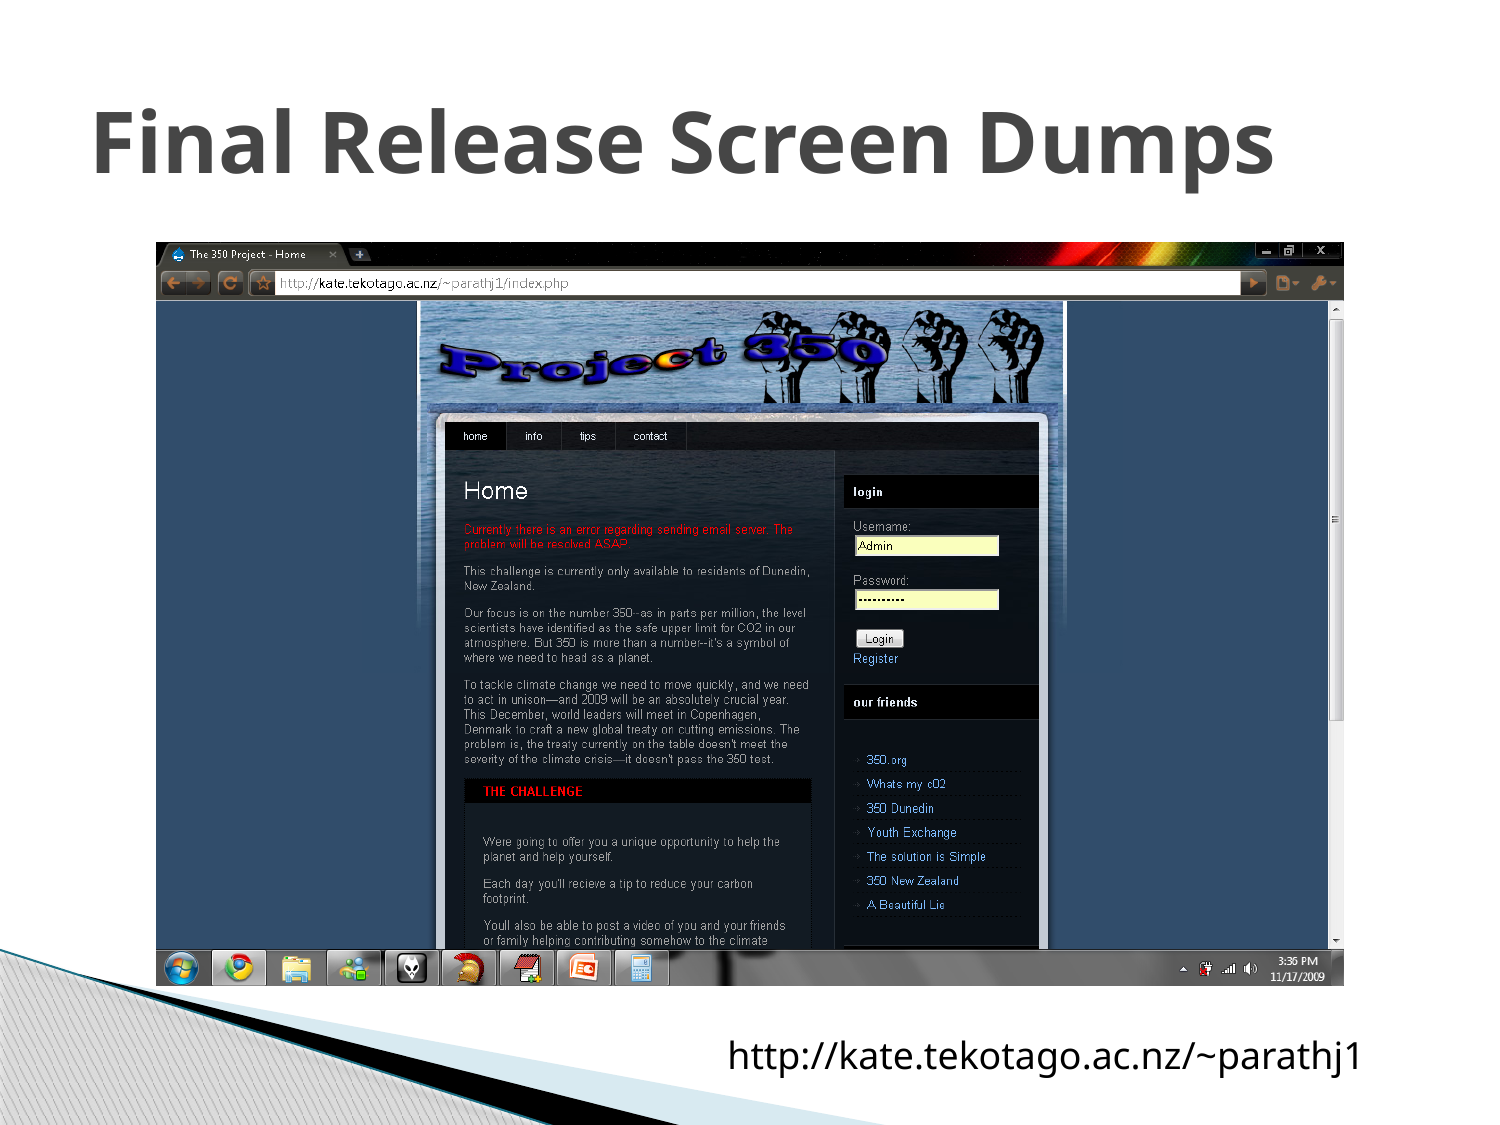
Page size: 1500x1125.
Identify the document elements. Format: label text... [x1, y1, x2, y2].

text_box http://kate.tekotago.ac.nz/~parathj1 [712, 1024, 1450, 1085]
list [155, 242, 1345, 986]
title Final Release Screen Dumps [75, 45, 1425, 233]
